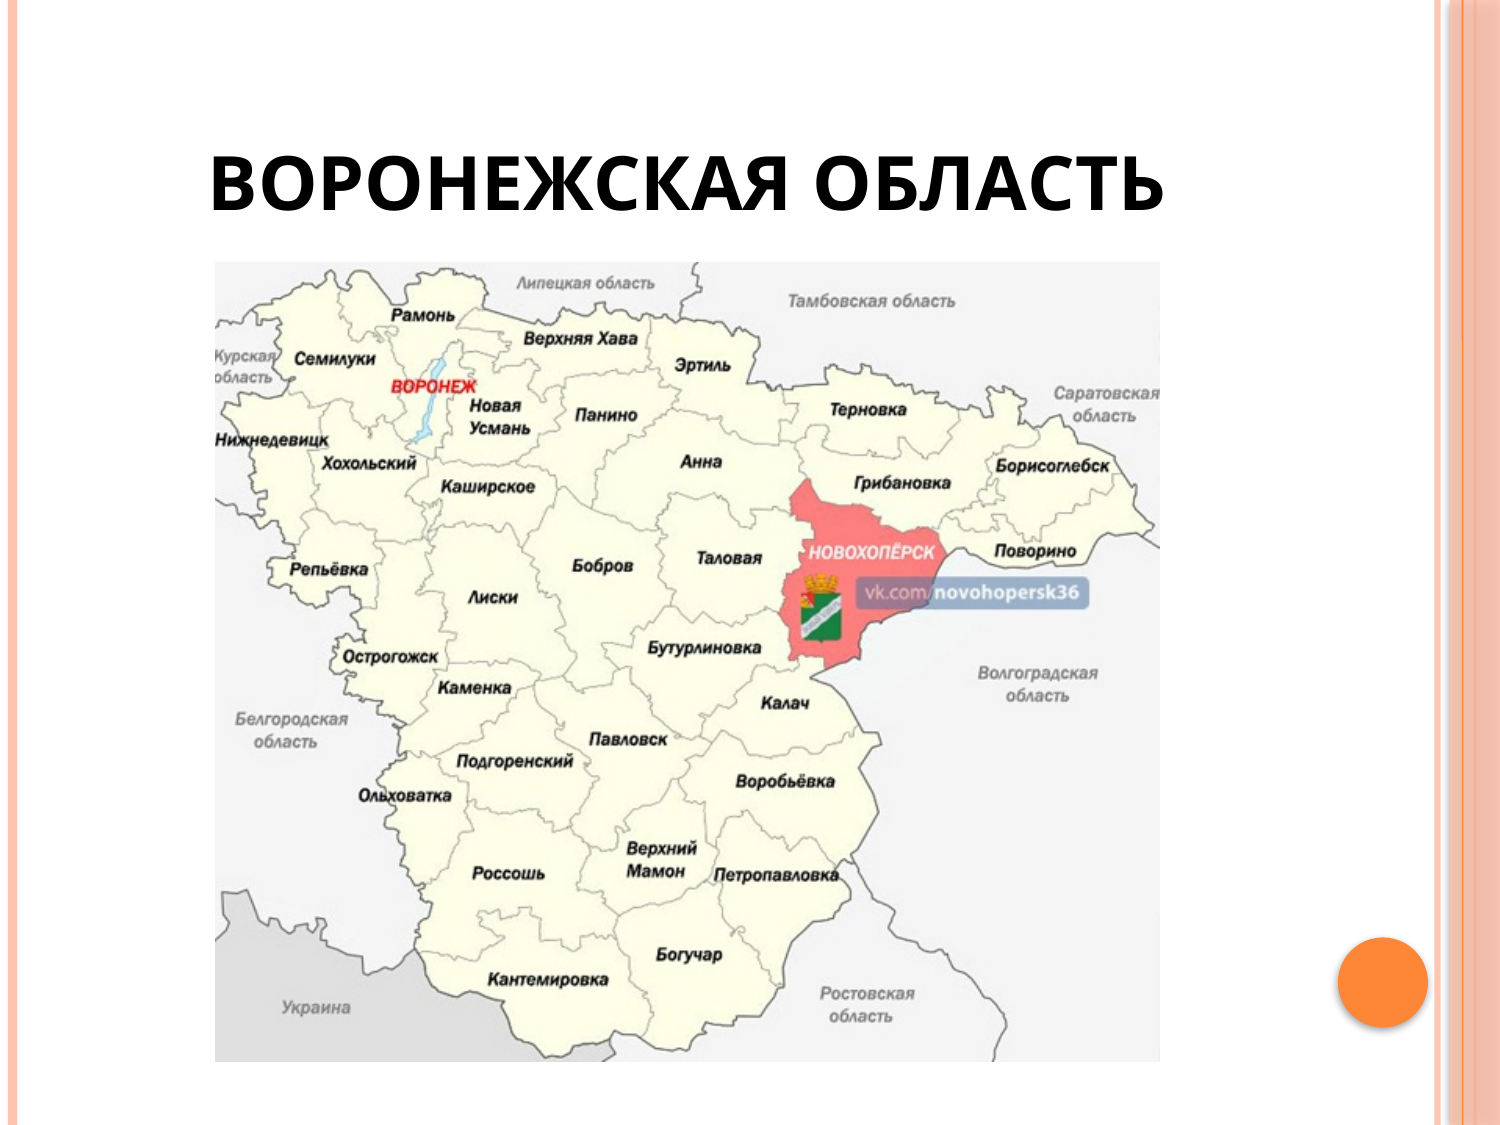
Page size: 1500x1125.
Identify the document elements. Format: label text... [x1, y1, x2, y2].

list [215, 262, 1160, 1062]
title Воронежская область [75, 45, 1300, 233]
